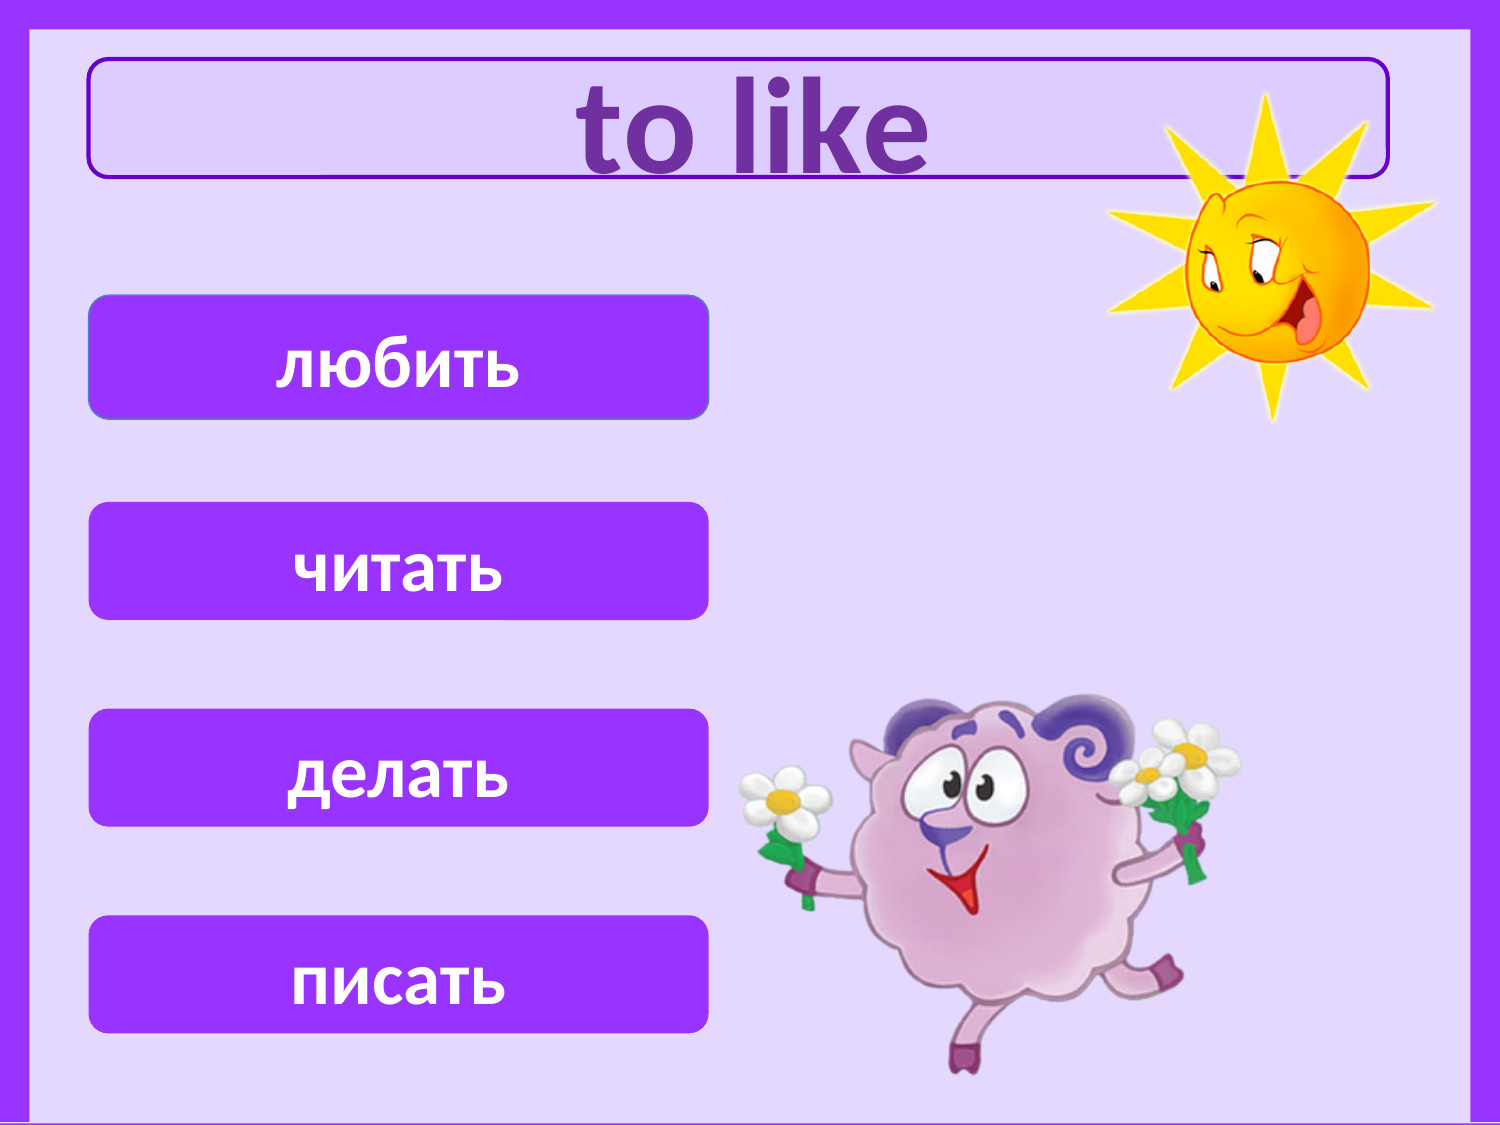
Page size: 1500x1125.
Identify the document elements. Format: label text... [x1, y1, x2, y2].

text_box [0, 1121, 1500, 1125]
text_box [1468, 32, 1500, 1121]
text_box писать [88, 915, 709, 1034]
text_box делать [88, 708, 709, 827]
picture [737, 692, 1244, 1077]
picture [1092, 77, 1451, 443]
text_box [0, 0, 1500, 32]
text_box [0, 32, 32, 1121]
text_box любить [88, 295, 709, 420]
text_box читать [88, 501, 709, 621]
text_box tо like [86, 56, 1390, 180]
